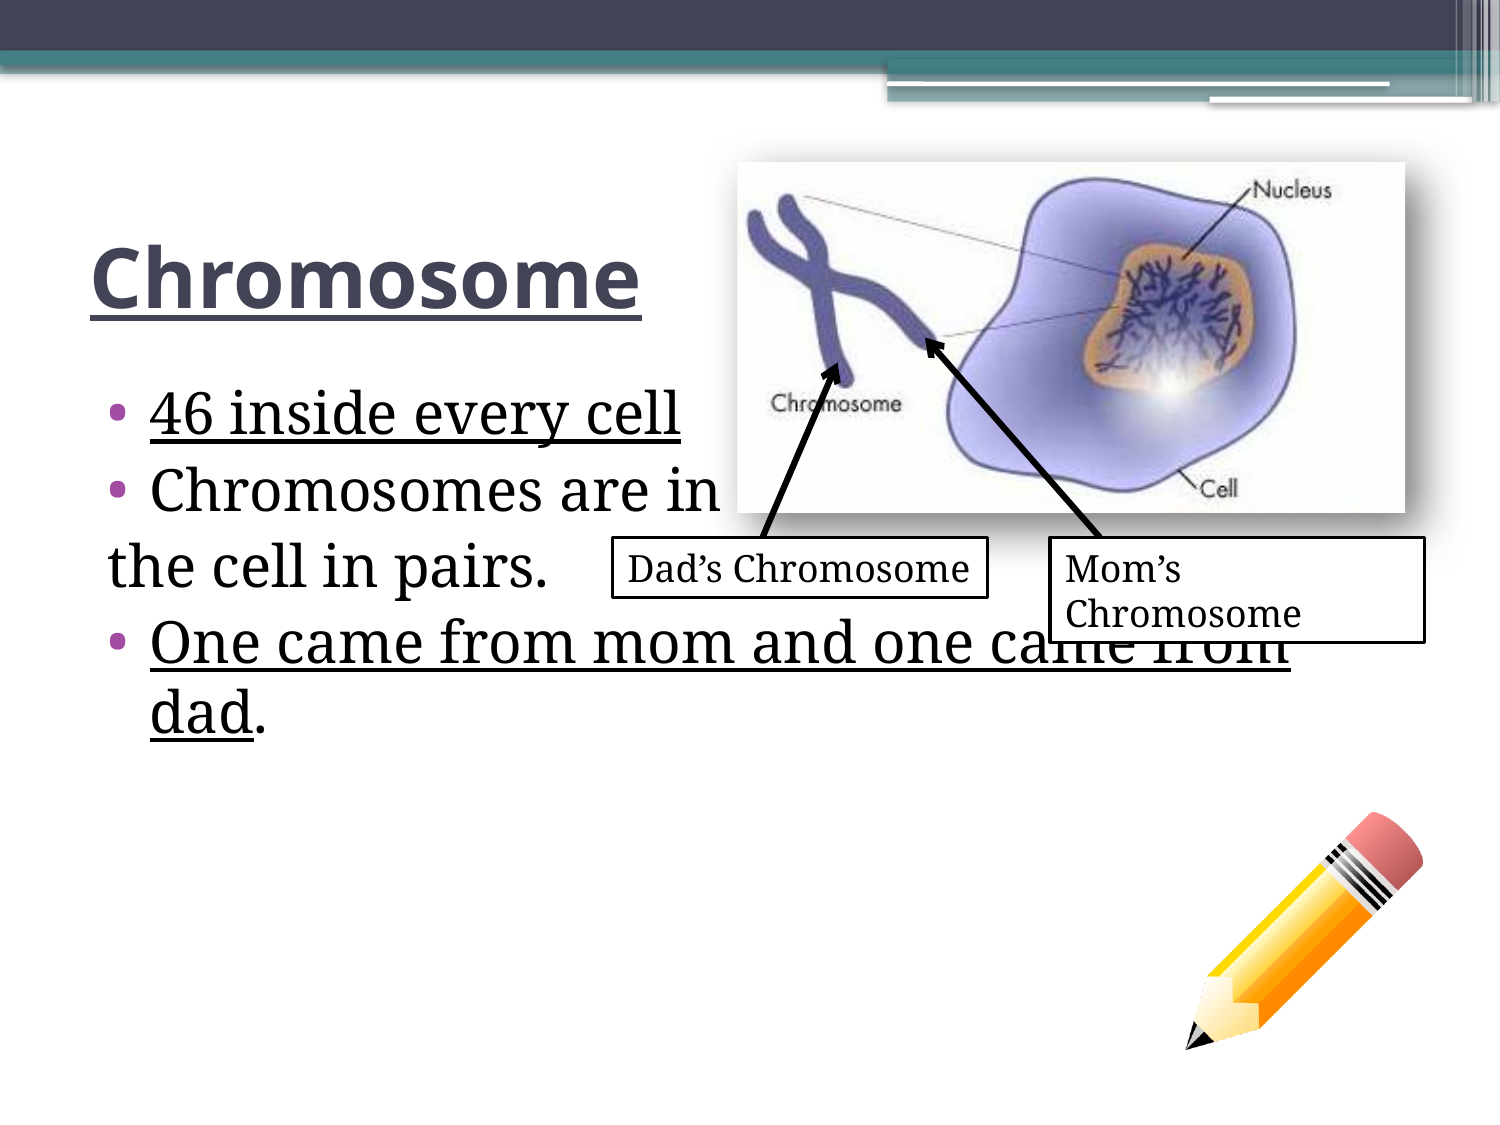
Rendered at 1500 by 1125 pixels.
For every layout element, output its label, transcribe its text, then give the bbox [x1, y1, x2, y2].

text_box Dad’s Chromosome [611, 536, 989, 599]
picture [1185, 812, 1423, 1051]
text_box Mom’s Chromosome [1048, 536, 1426, 644]
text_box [762, 362, 838, 538]
title Chromosome [75, 187, 723, 363]
list 46 inside every cell Chromosomes are in the cell in pairs. One came from mom and one came from dad. [75, 368, 1425, 1079]
picture [737, 162, 1406, 513]
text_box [924, 337, 1101, 538]
